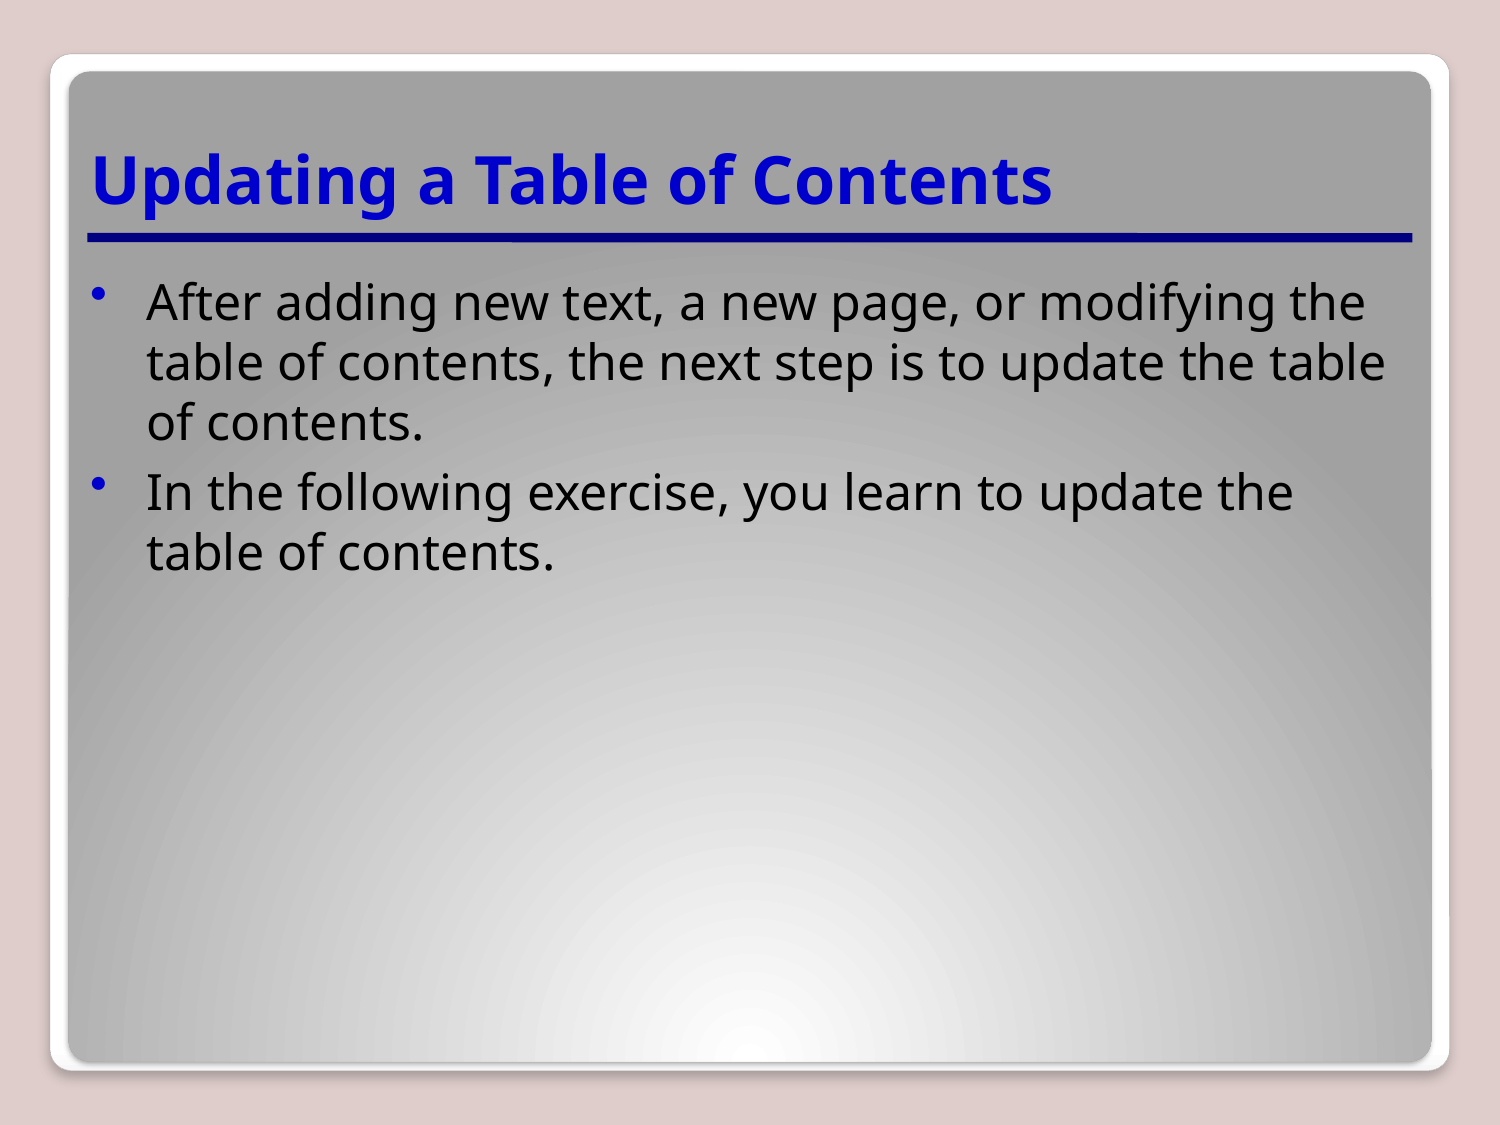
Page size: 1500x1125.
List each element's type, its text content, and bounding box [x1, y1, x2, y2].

list After adding new text, a new page, or modifying the table of contents, the next step is to update the table of contents. In the following exercise, you learn to update the table of contents. [74, 262, 1426, 1063]
title Updating a Table of Contents [74, 74, 1426, 226]
